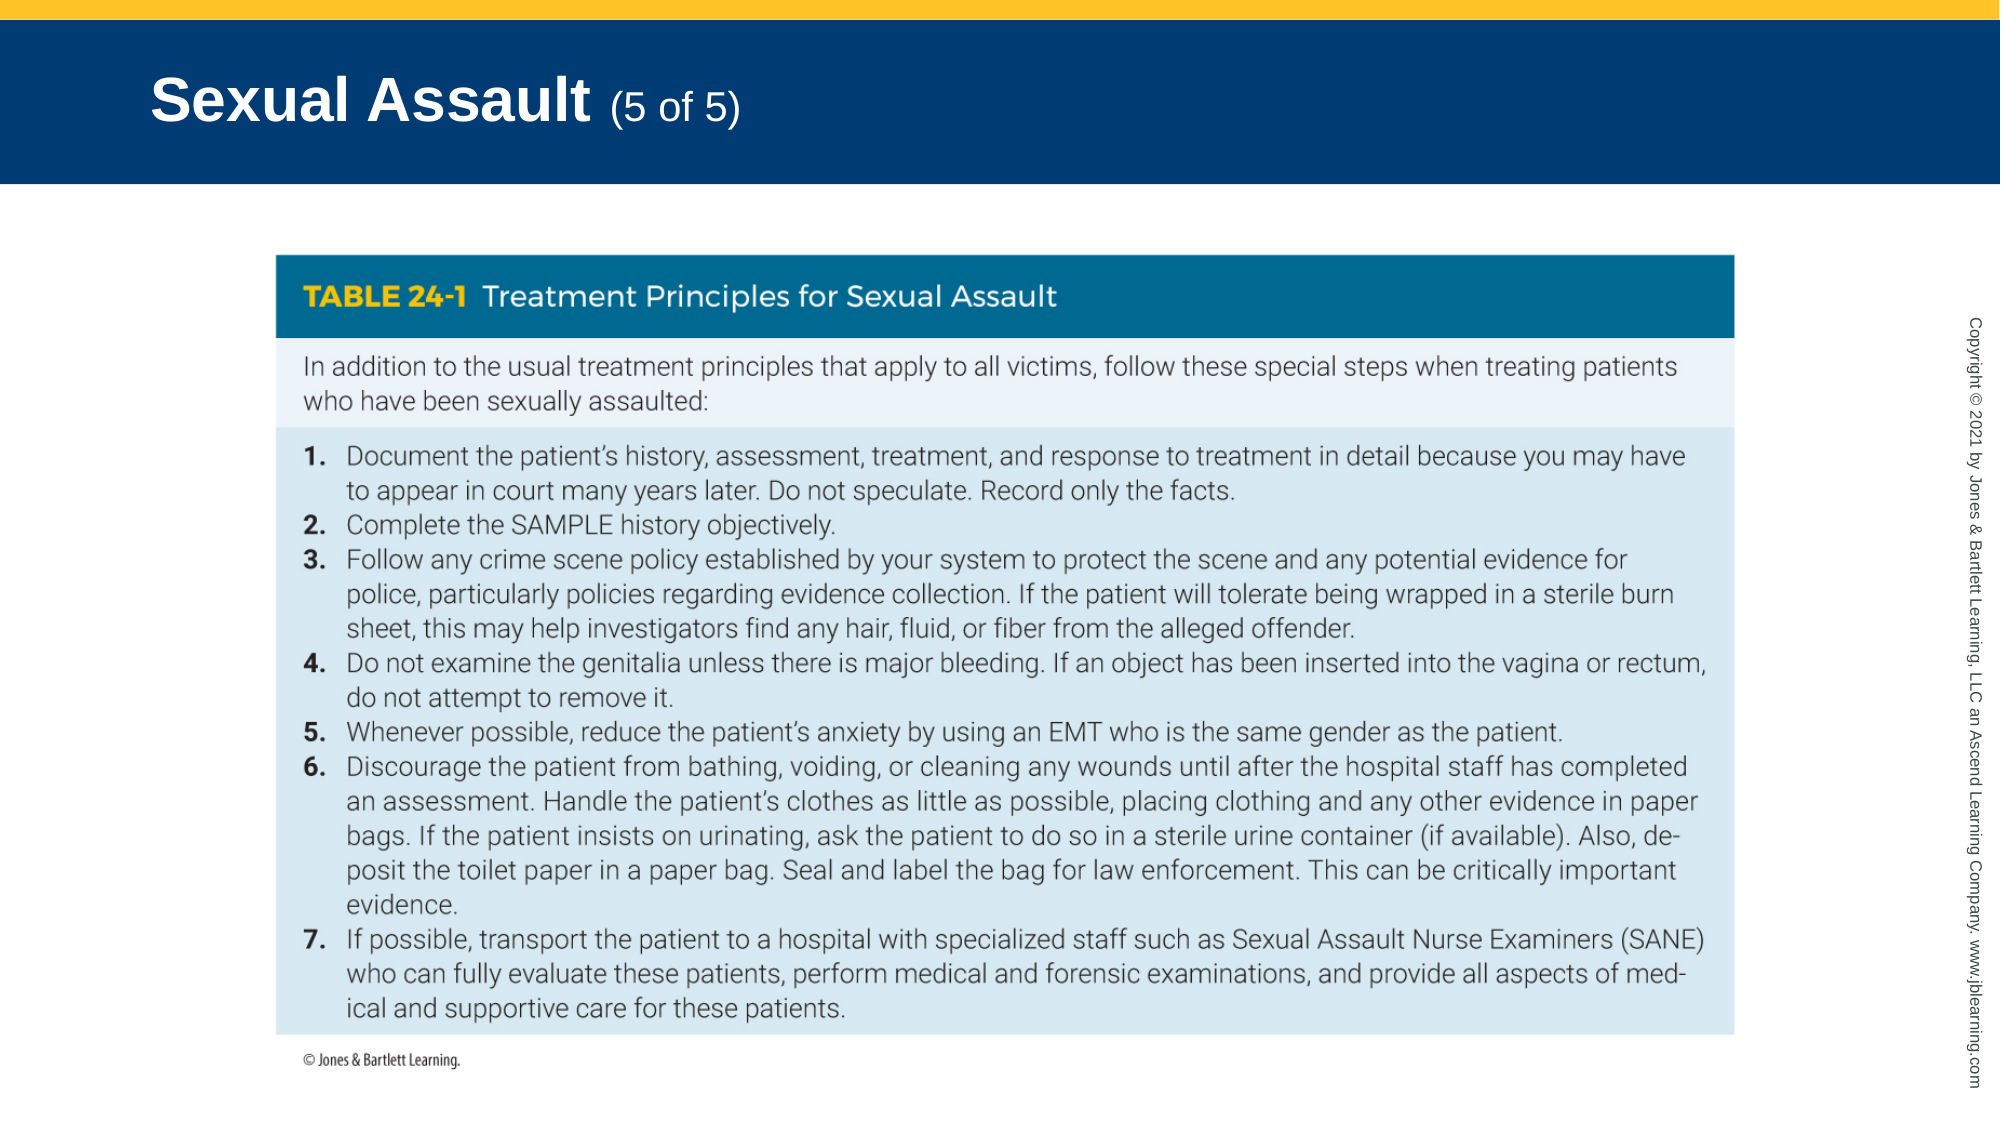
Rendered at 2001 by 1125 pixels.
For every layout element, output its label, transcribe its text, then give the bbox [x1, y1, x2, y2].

title Sexual Assault (5 of 5) [0, 19, 2000, 185]
picture [265, 244, 1741, 1081]
